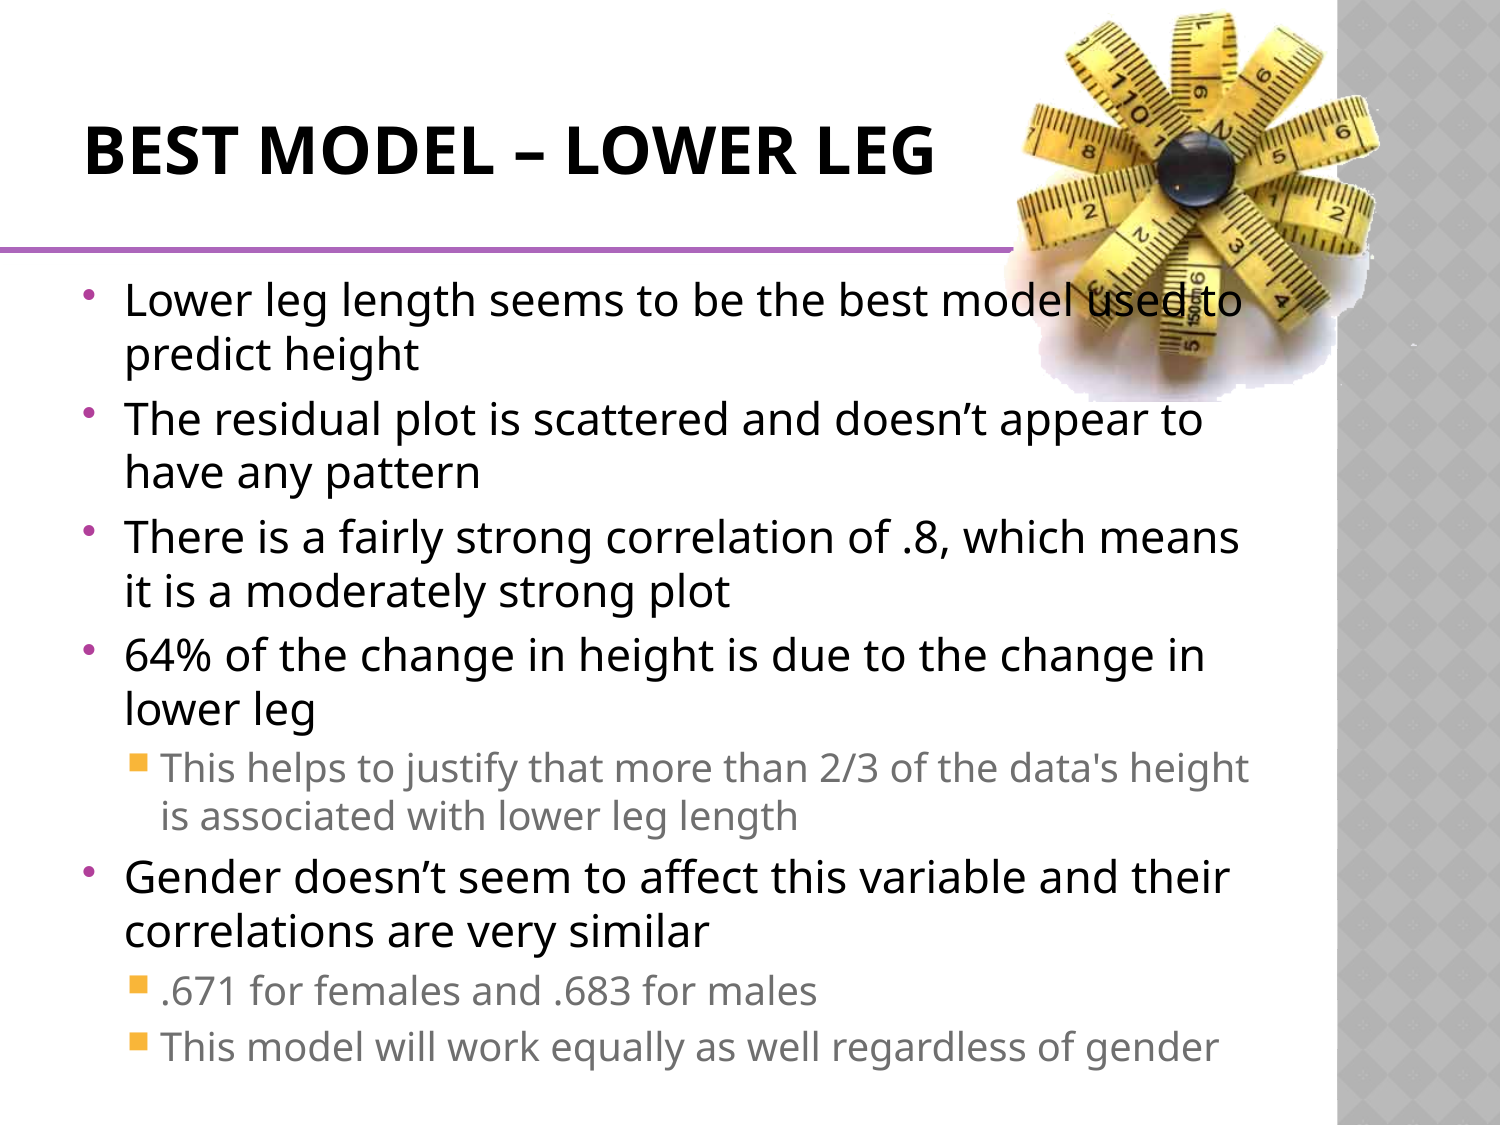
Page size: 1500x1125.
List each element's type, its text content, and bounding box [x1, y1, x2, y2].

title Best Model – Lower Leg [75, 52, 954, 188]
list Lower leg length seems to be the best model used to predict height The residual plot is scattered and doesn’t appear to have any pattern There is a fairly strong correlation of .8, which means it is a moderately strong plot 64% of the change in height is due to the change in lower leg This helps to justify that more than 2/3 of the data's height is associated with lower leg length Gender doesn’t seem to affect this variable and their correlations are very similar .671 for females and .683 for males This model will work equally as well regardless of gender [68, 264, 1269, 1086]
picture [959, 0, 1436, 403]
